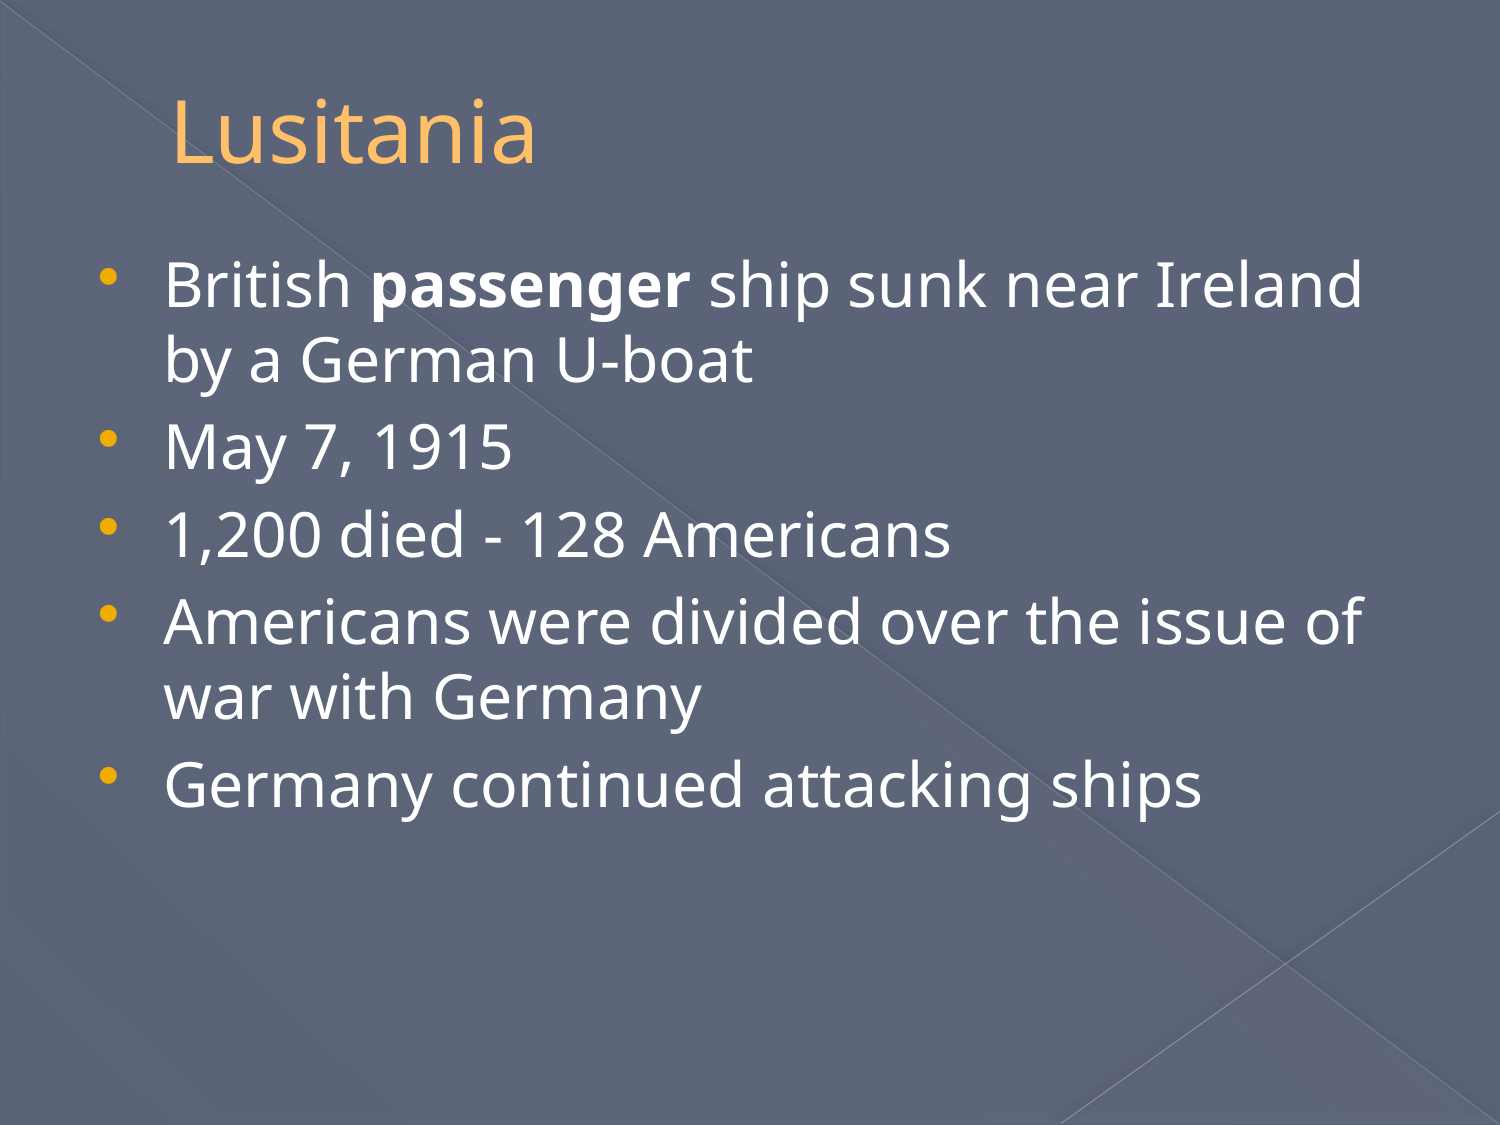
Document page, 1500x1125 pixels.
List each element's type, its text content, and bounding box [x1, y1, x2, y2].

title Lusitania [75, 43, 1425, 213]
list British passenger ship sunk near Ireland by a German U-boat May 7, 1915 1,200 died - 128 Americans Americans were divided over the issue of war with Germany Germany continued attacking ships [75, 237, 1425, 1059]
